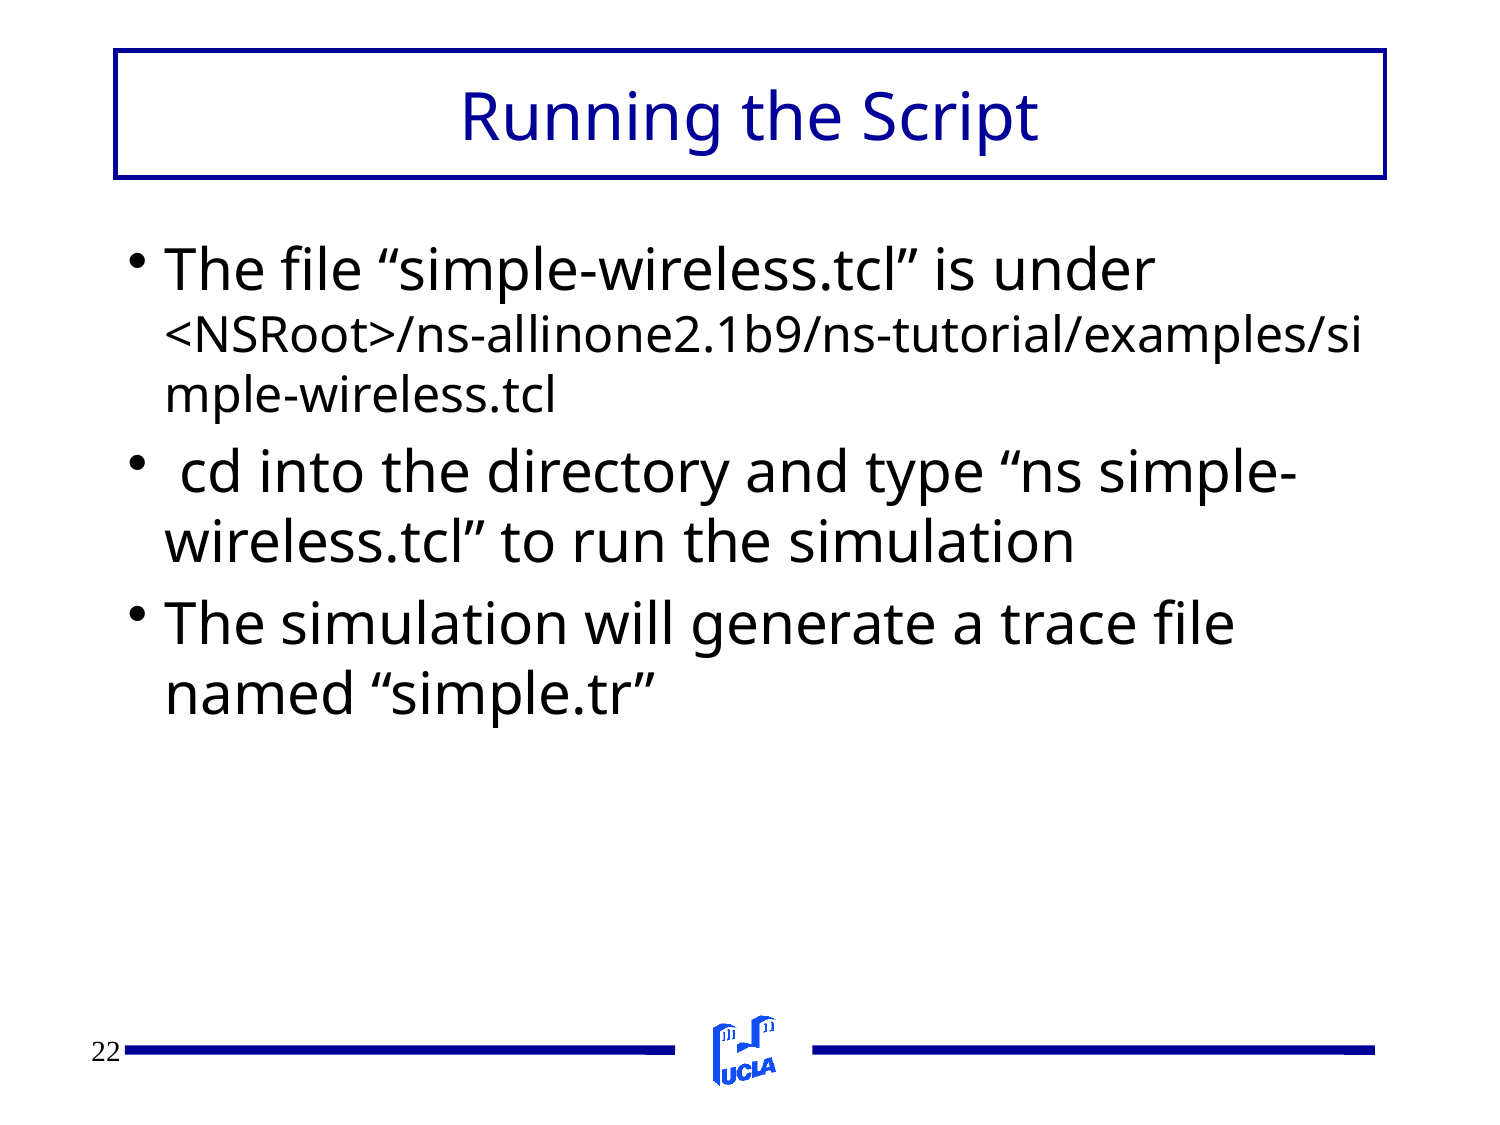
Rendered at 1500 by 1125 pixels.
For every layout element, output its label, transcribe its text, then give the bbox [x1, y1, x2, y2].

title Running the Script [113, 48, 1387, 180]
slide_number 22 [62, 1024, 151, 1076]
list The file “simple-wireless.tcl” is under <NSRoot>/ns-allinone2.1b9/ns-tutorial/examples/simple-wireless.tcl cd into the directory and type “ns simple-wireless.tcl” to run the simulation The simulation will generate a trace file named “simple.tr” [112, 224, 1383, 951]
picture [704, 1012, 785, 1090]
